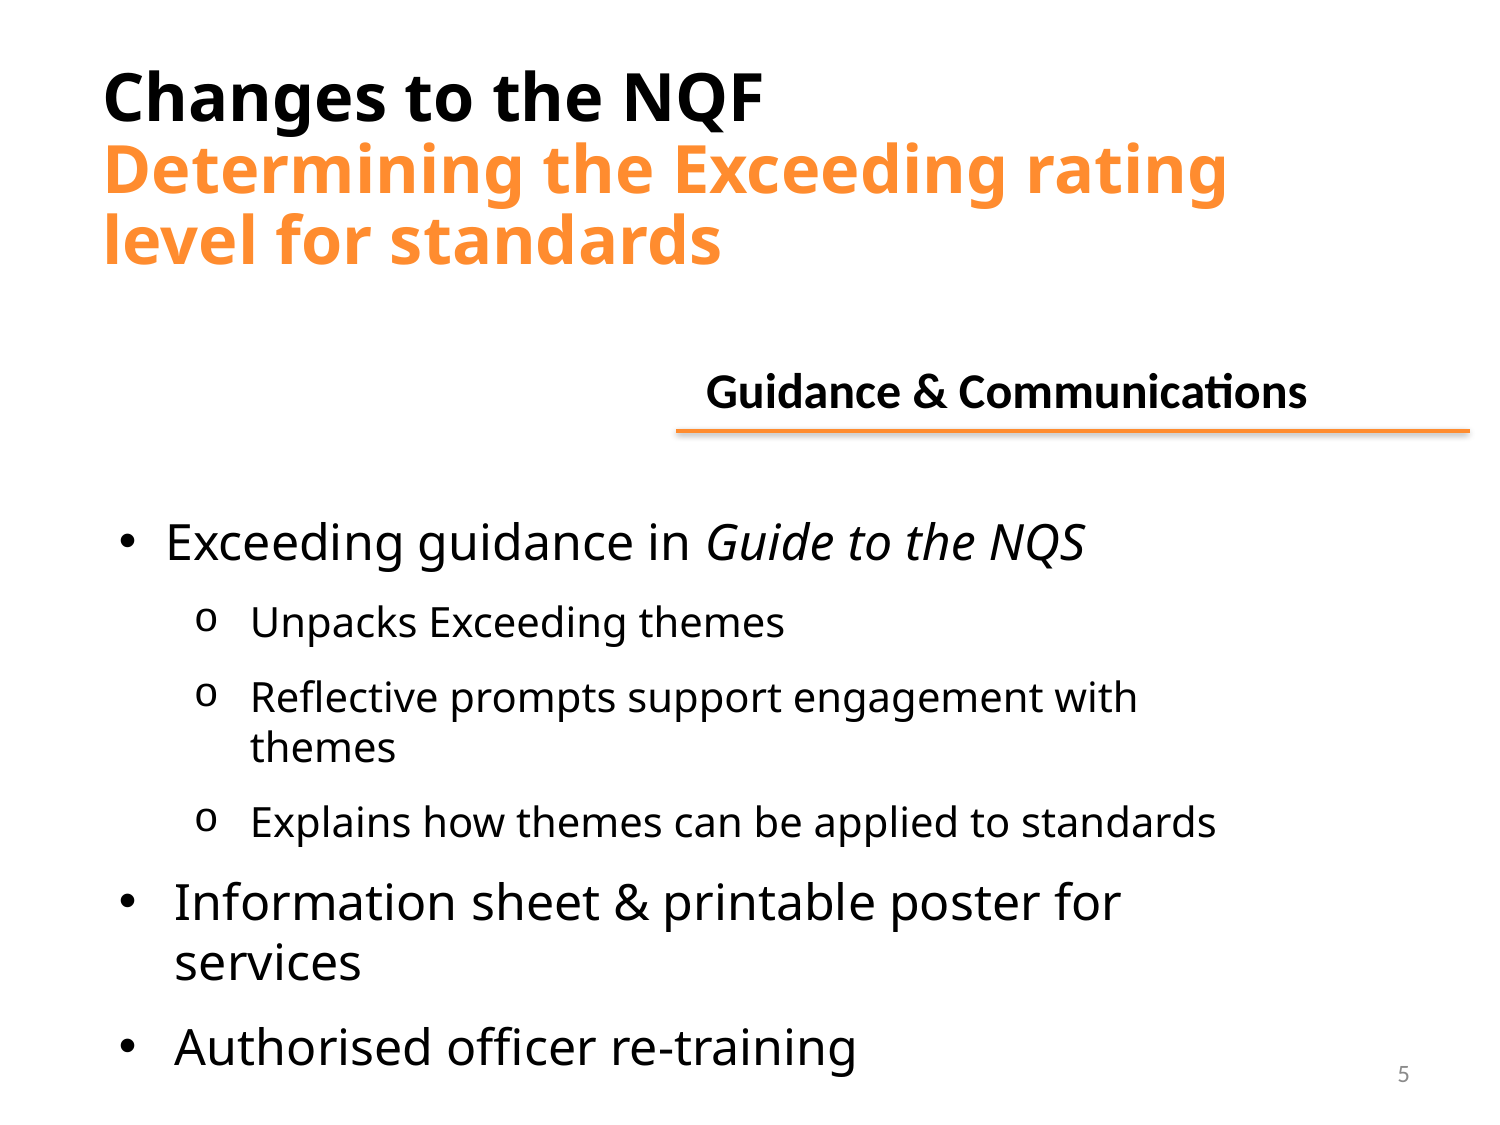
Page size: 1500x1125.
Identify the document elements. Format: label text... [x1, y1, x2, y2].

slide_number 5 [1074, 1042, 1425, 1103]
text_box Exceeding guidance in Guide to the NQS Unpacks Exceeding themes Reflective prompts support engagement with themes Explains how themes can be applied to standards Information sheet & printable poster for services Authorised officer re-training [104, 503, 1297, 1083]
text_box Changes to the NQF Determining the Exceeding rating level for standards [87, 56, 1333, 287]
text_box Guidance & Communications [691, 351, 1500, 427]
